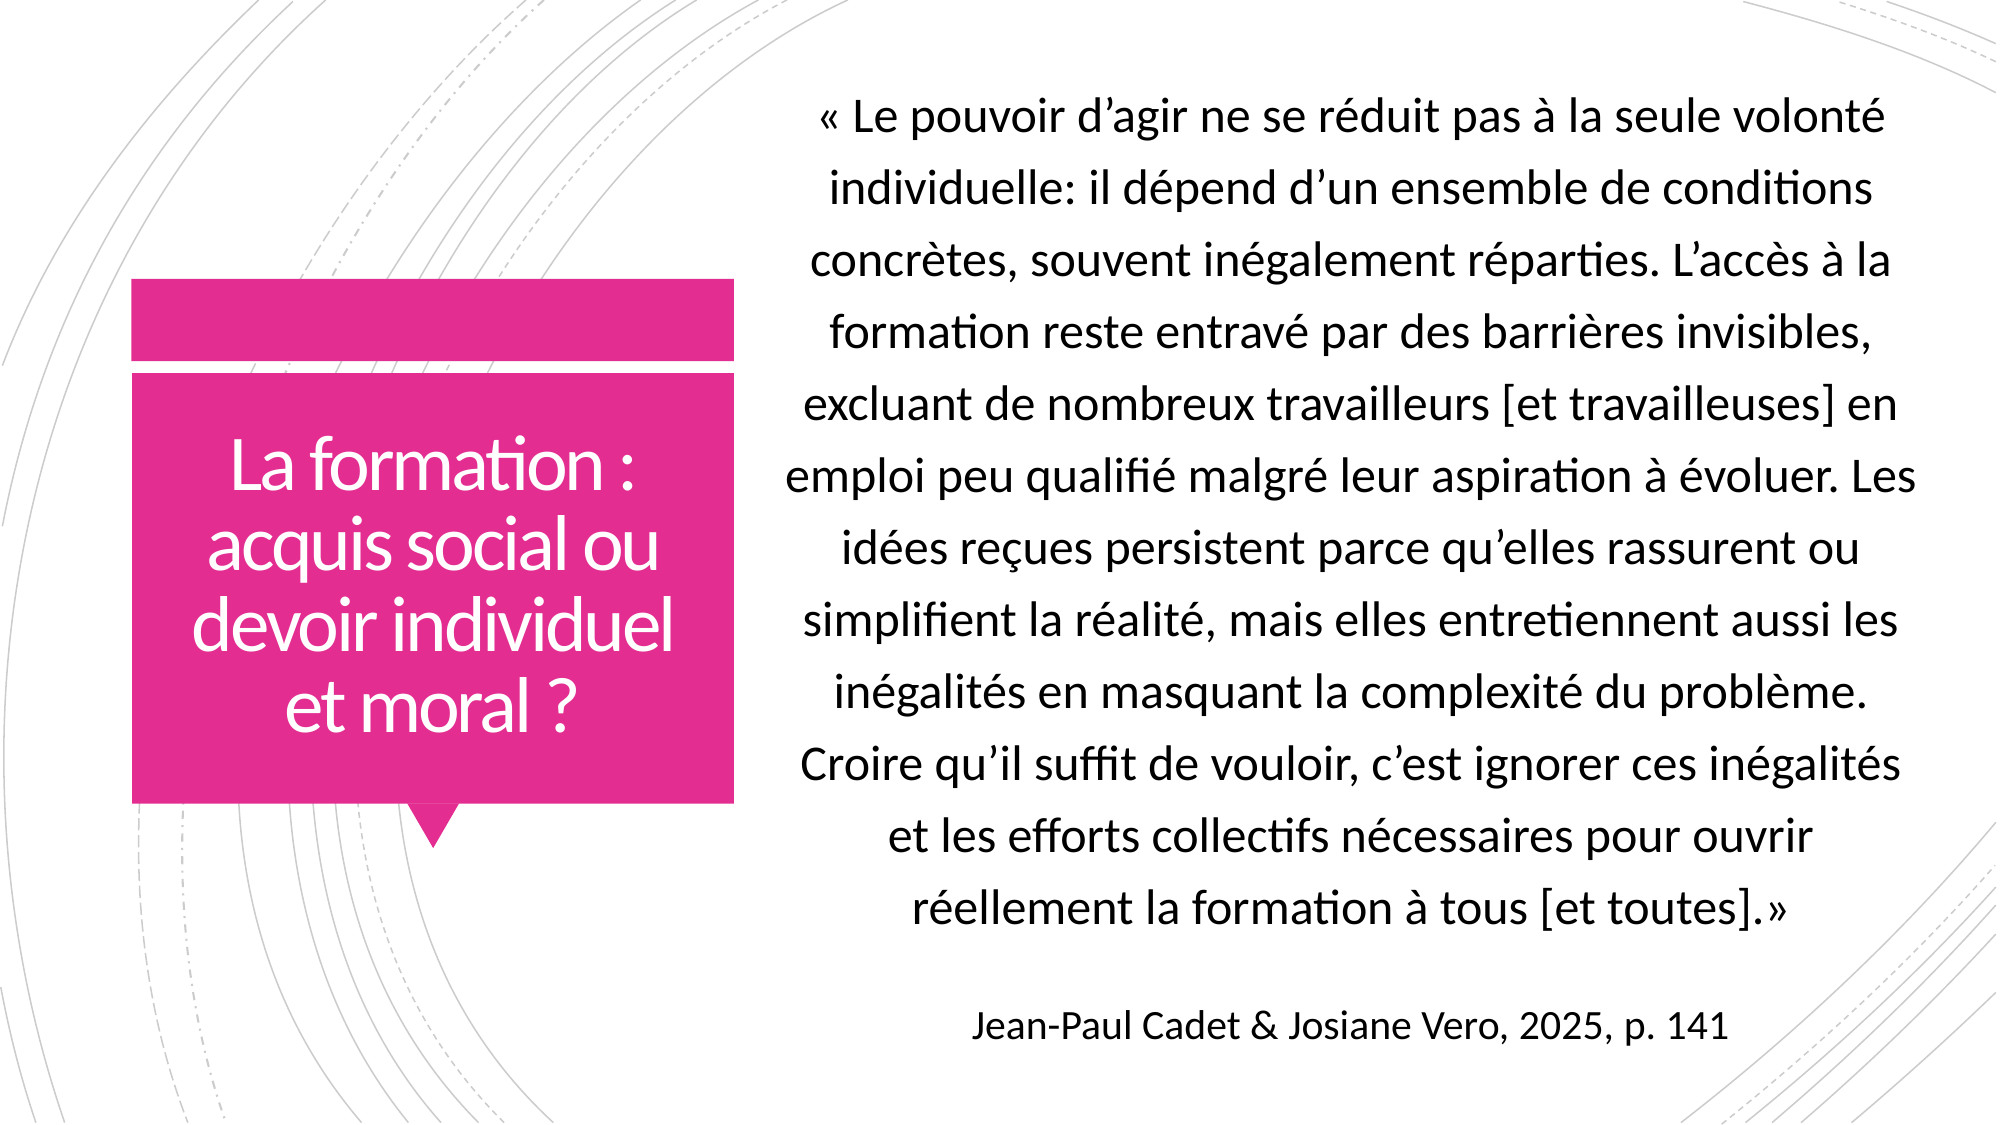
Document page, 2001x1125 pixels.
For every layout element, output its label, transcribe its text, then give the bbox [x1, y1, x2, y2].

list « Le pouvoir d’agir ne se réduit pas à la seule volonté individuelle: il dépend d’un ensemble de conditions concrètes, souvent inégalement réparties. L’accès à la formation reste entravé par des barrières invisibles, excluant de nombreux travailleurs [et travailleuses] en emploi peu qualifié malgré leur aspiration à évoluer. Les idées reçues persistent parce qu’elles rassurent ou simplifient la réalité, mais elles entretiennent aussi les inégalités en masquant la complexité du problème. Croire qu’il suffit de vouloir, c’est ignorer ces inégalités et les efforts collectifs nécessaires pour ouvrir réellement la formation à tous [et toutes].» Jean-Paul Cadet & Josiane Vero, 2025, p. 141 [769, 24, 1933, 1095]
title La formation : acquis social ou devoir individuel et moral ? [145, 385, 720, 789]
